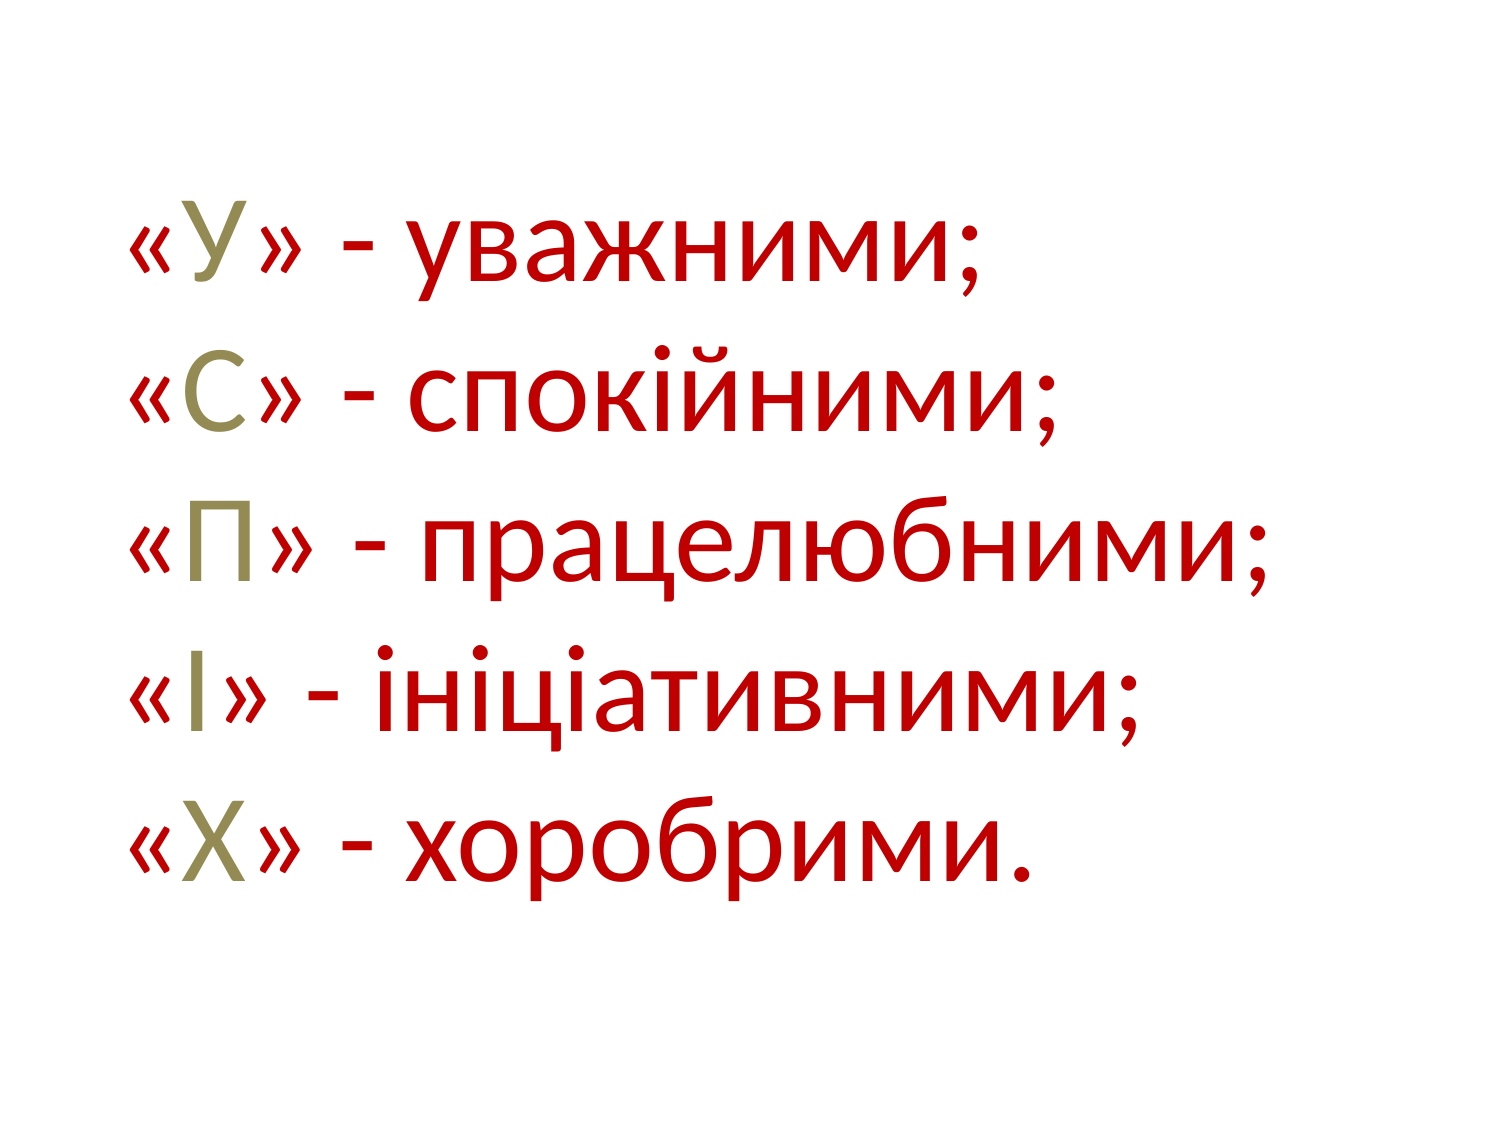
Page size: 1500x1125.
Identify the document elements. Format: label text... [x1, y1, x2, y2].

text_box «У» - уважними; «С» - спокійними; «П» - працелюбними; «І» - ініціативними; «Х» - хоробрими. [102, 148, 1291, 959]
